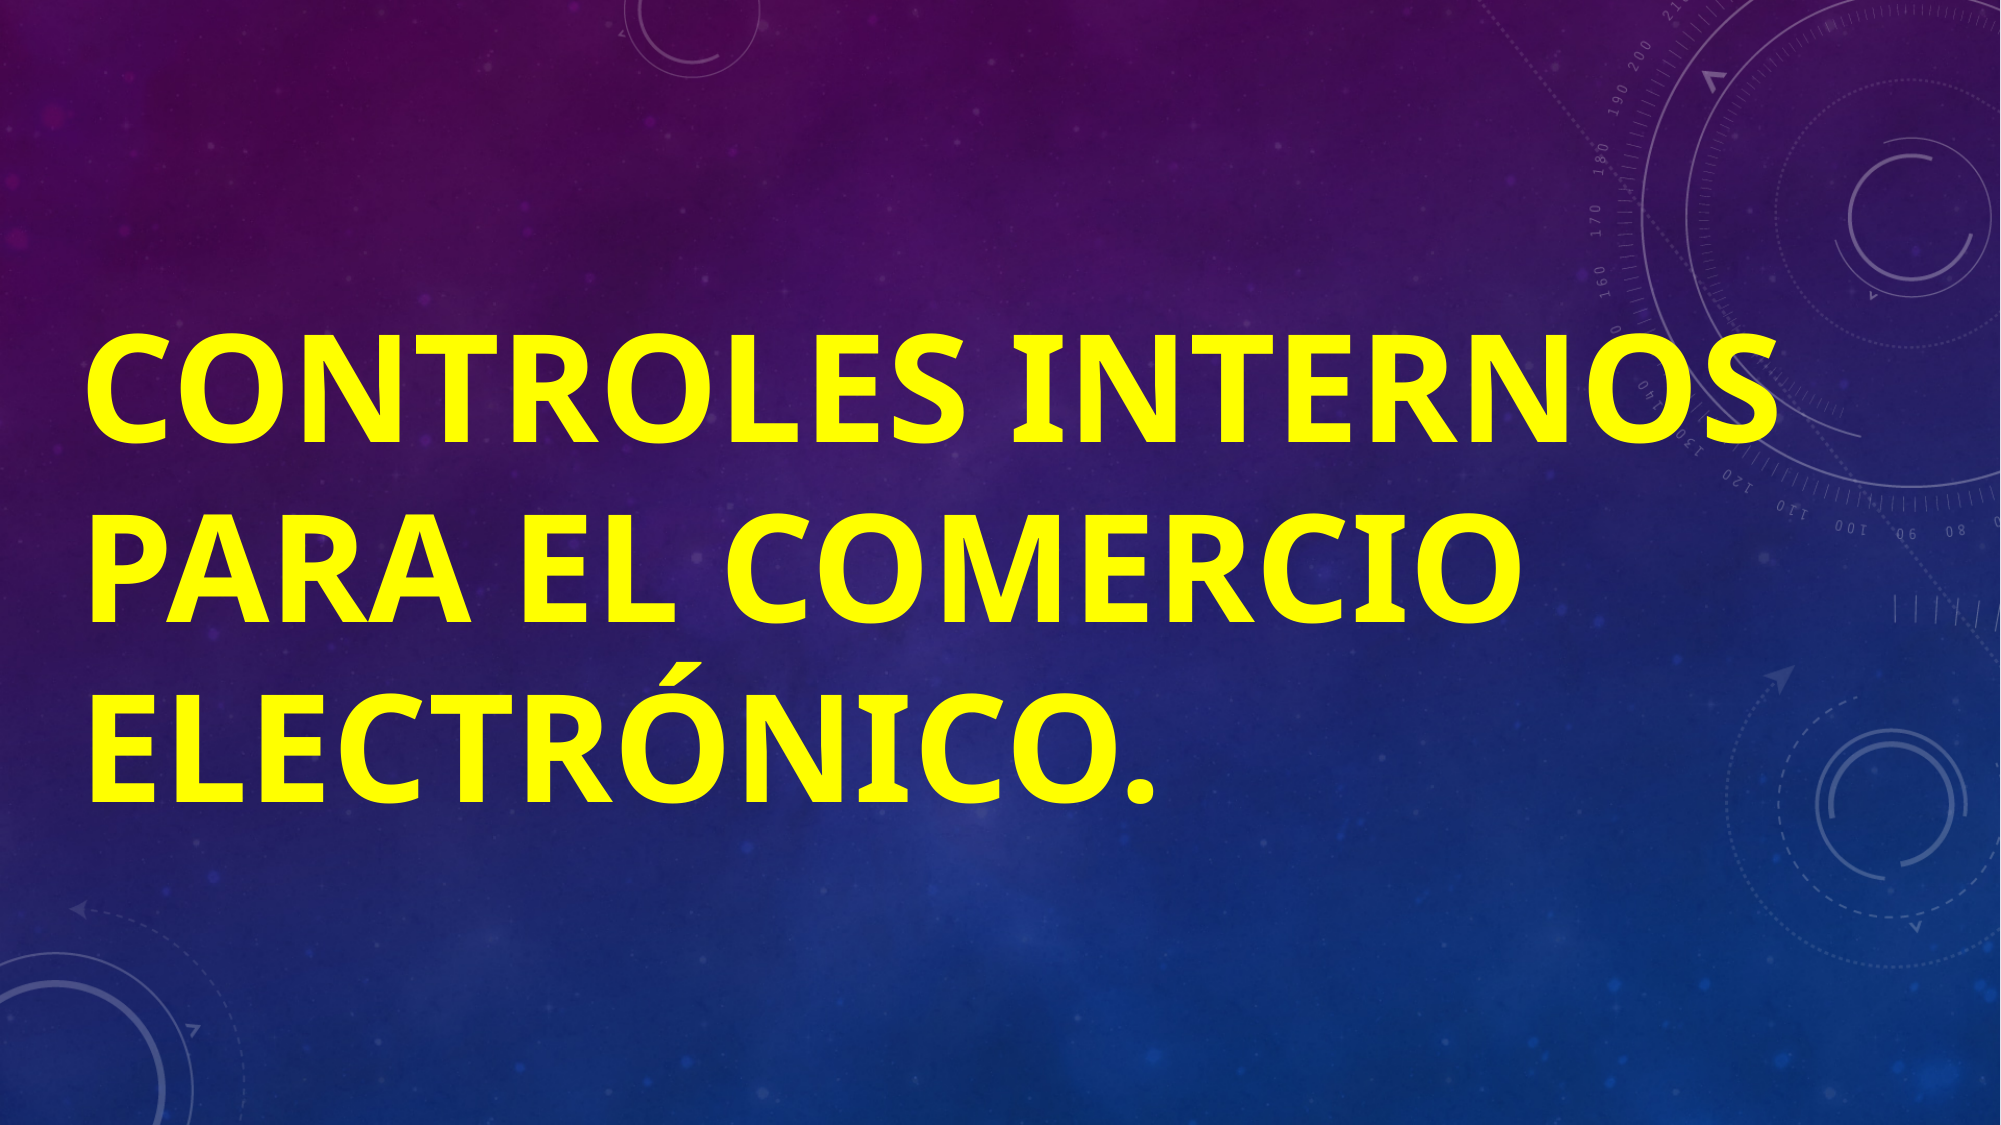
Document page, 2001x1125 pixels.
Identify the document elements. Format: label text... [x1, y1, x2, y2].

text_box Controles internos para el comercio electrónico. [64, 373, 1927, 751]
picture [0, 0, 2001, 1125]
